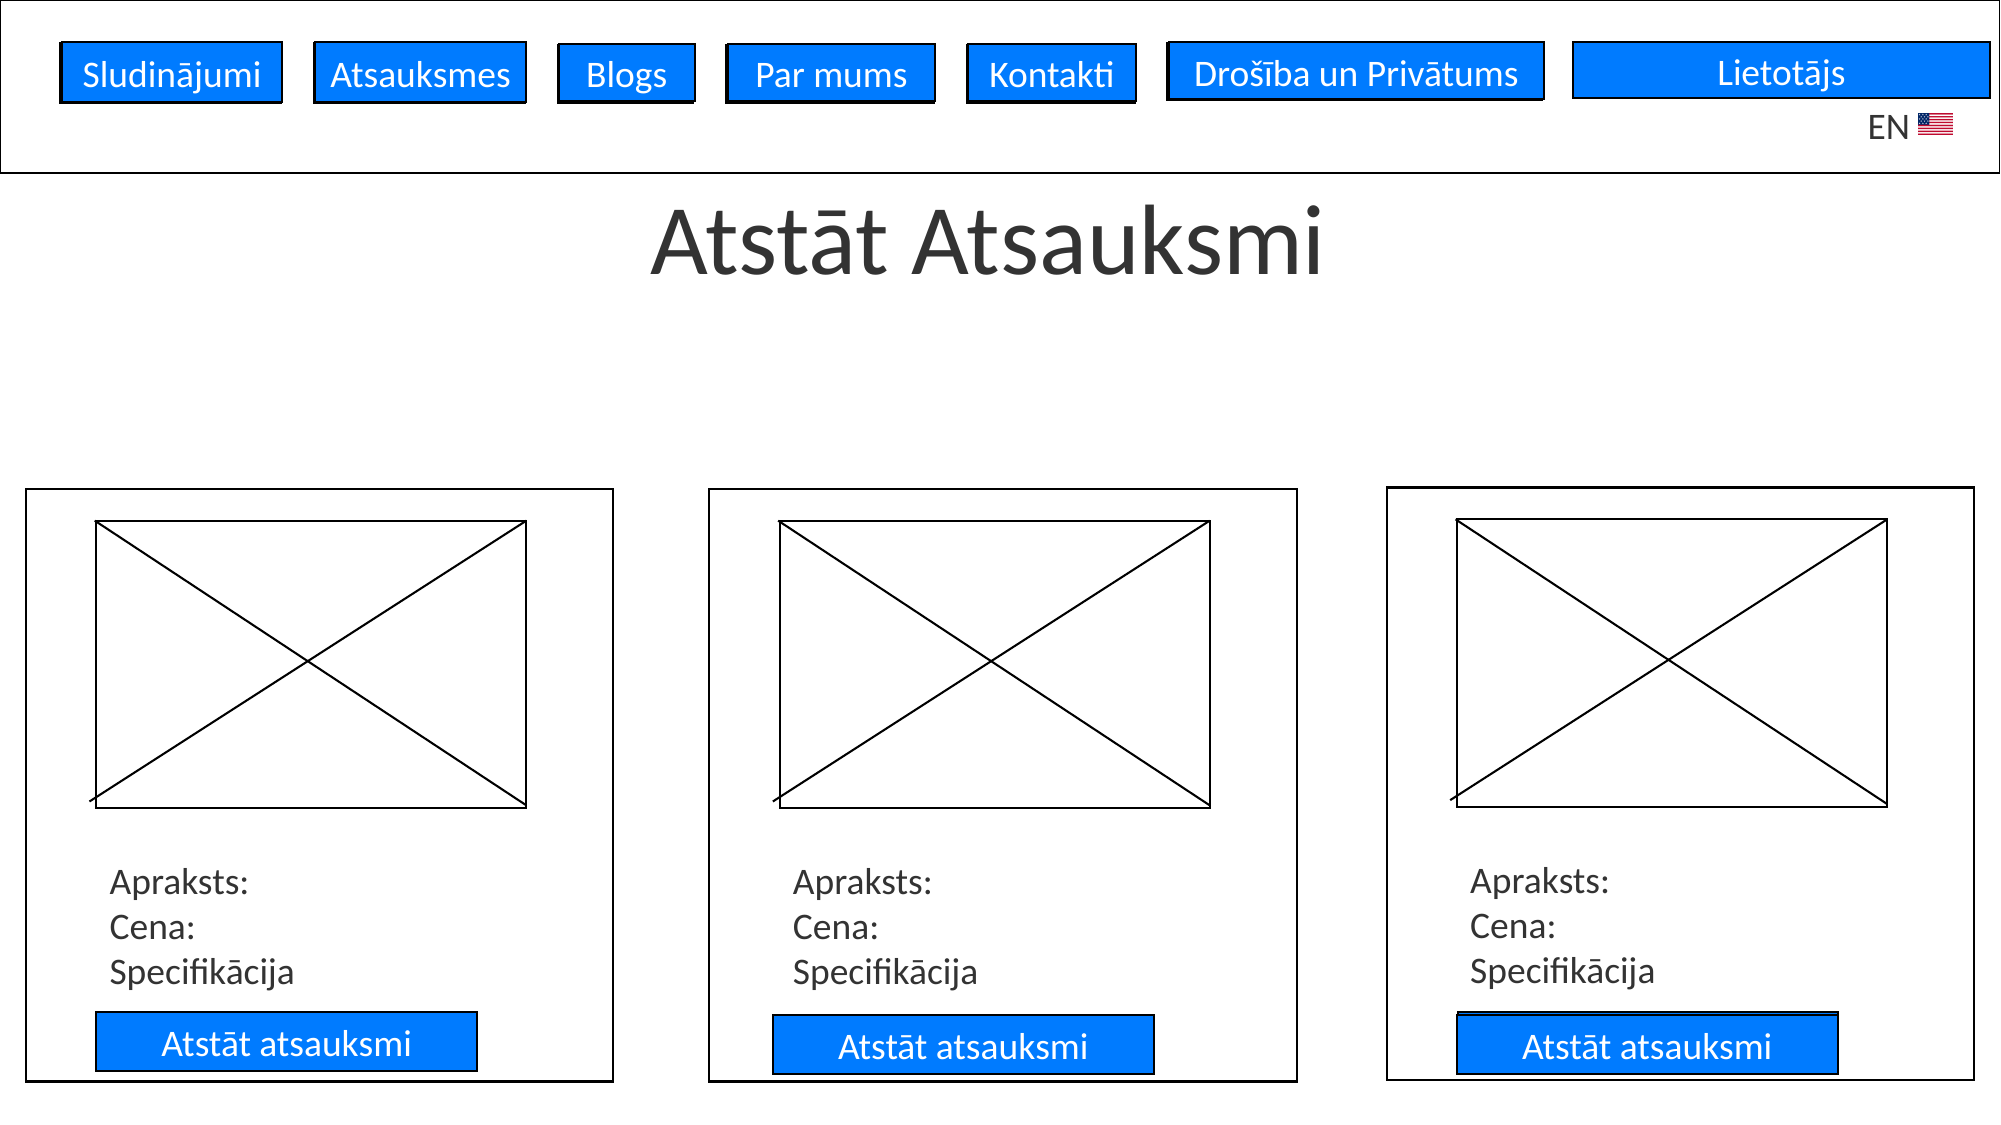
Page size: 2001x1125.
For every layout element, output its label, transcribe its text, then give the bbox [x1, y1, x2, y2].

text_box Par mums [727, 43, 936, 102]
text_box Apraksts: Cena: Specifikācija [94, 849, 525, 1000]
text_box [0, 0, 2000, 174]
text_box Drošība un Privātums [1168, 41, 1545, 100]
text_box Kontakti [967, 43, 1137, 102]
text_box EN [1853, 99, 1926, 155]
text_box Sludinājumi [61, 41, 283, 103]
text_box Atstāt Atsauksmi [634, 197, 1366, 271]
text_box Atsauksmes [314, 41, 527, 103]
text_box [708, 488, 1298, 1083]
text_box Apraksts: Cena: Specifikācija [1455, 848, 1886, 999]
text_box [772, 520, 1210, 809]
text_box Atstāt atsauksmi [772, 1014, 1155, 1075]
text_box Atstāt atsauksmi [1456, 1014, 1839, 1075]
text_box [25, 488, 614, 1083]
text_box Lietotājs [1572, 41, 1991, 99]
text_box [1386, 486, 1975, 1081]
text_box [1450, 519, 1888, 807]
text_box Apraksts: Cena: Specifikācija [778, 849, 1209, 1000]
picture [1918, 113, 1953, 135]
text_box Atstāt atsauksmi [95, 1011, 478, 1072]
text_box Blogs [558, 43, 696, 102]
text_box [89, 520, 527, 809]
